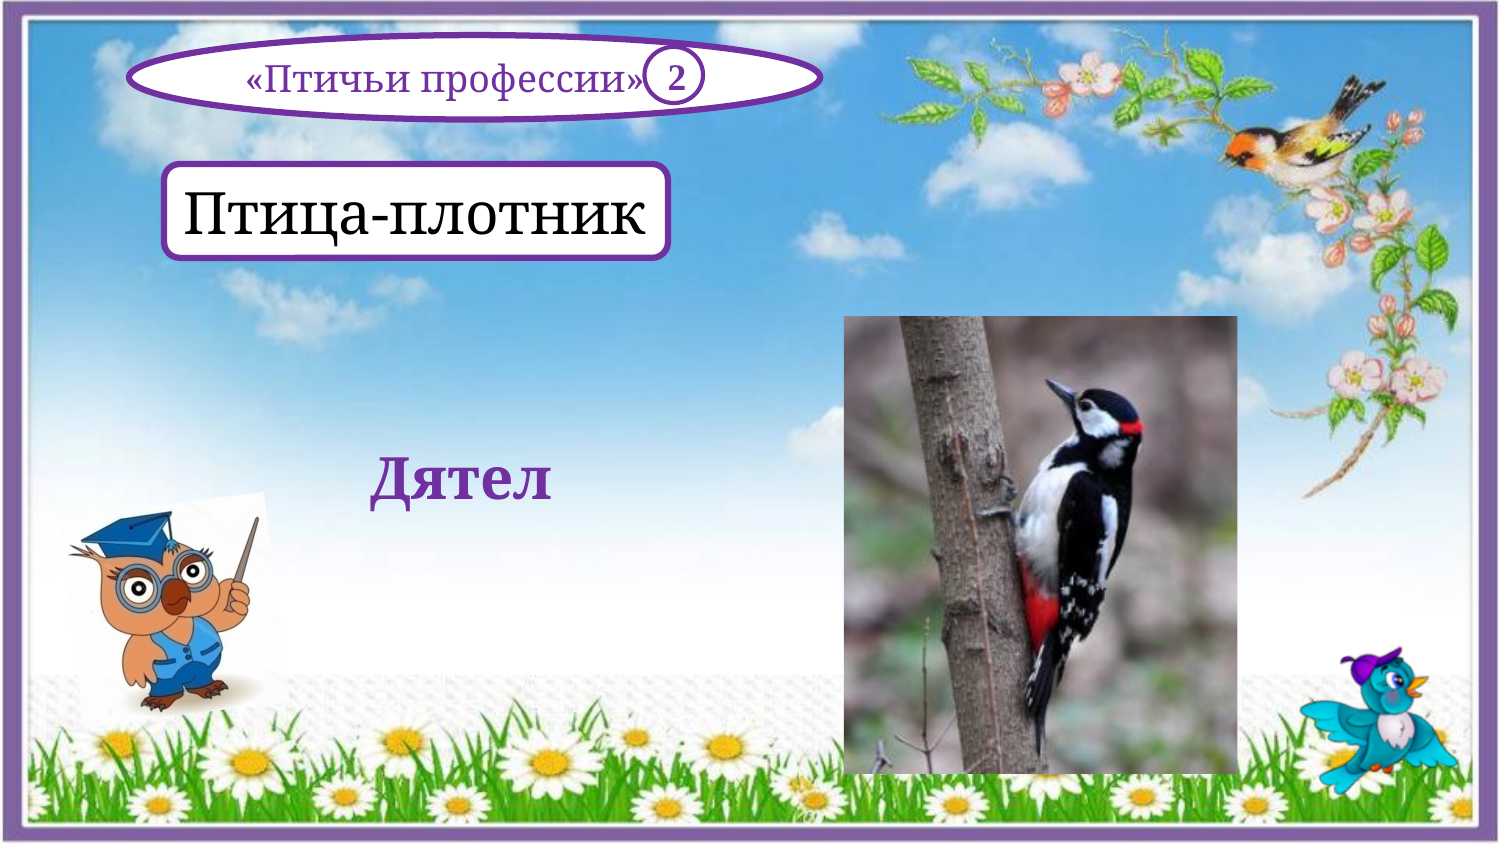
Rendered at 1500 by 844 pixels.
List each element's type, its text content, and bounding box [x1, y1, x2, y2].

picture [0, 0, 1500, 844]
text_box Дятел [355, 433, 567, 519]
text_box 2 [642, 44, 706, 106]
text_box Птица-плотник [164, 163, 668, 258]
text_box «Птичьи профессии» [128, 35, 821, 120]
